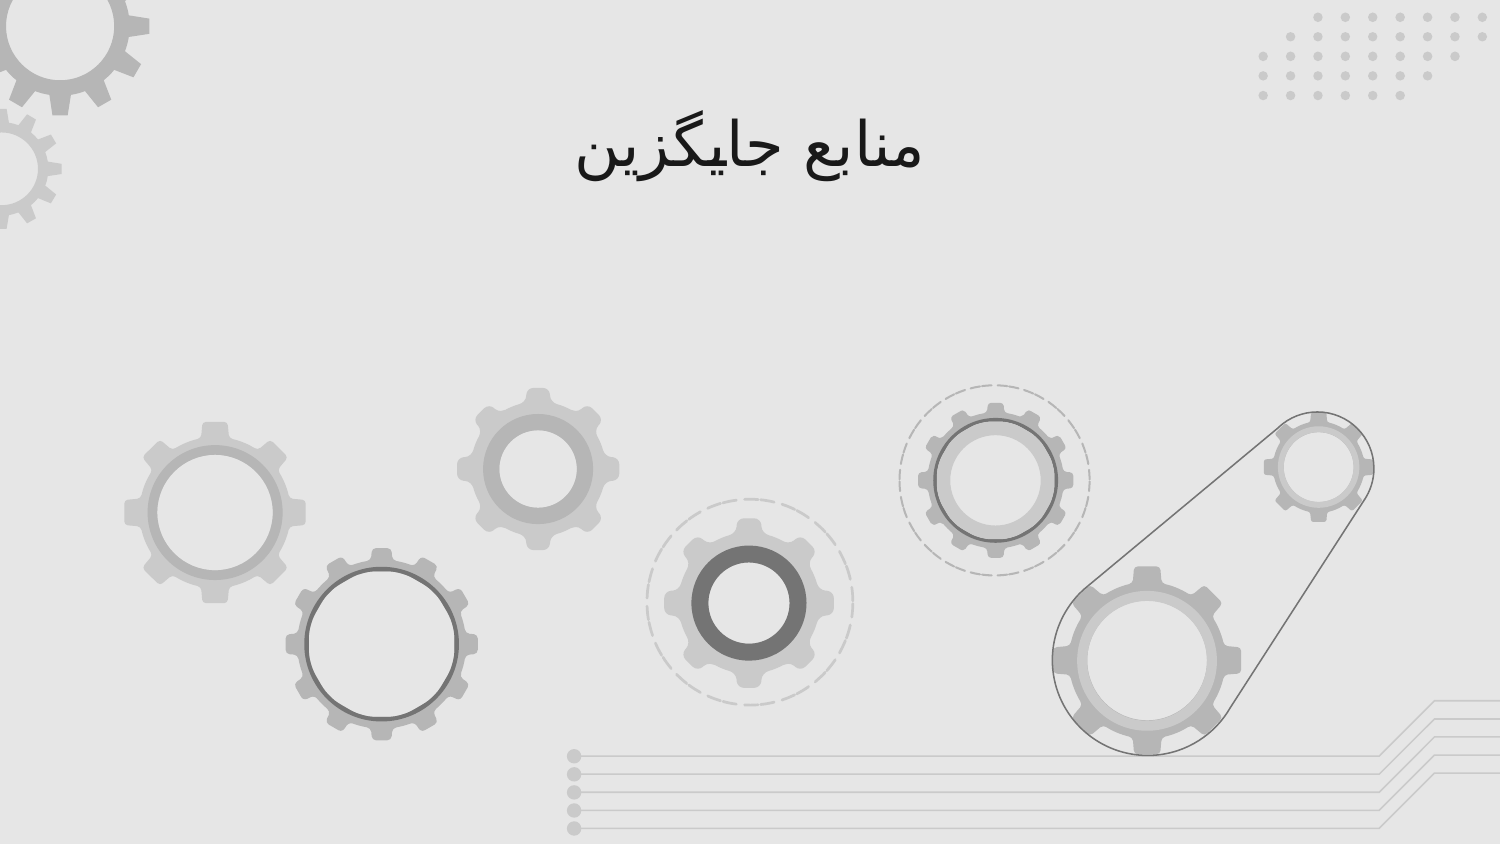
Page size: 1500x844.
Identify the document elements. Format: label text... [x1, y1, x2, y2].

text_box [285, 547, 479, 741]
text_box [898, 384, 1091, 577]
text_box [1052, 411, 1375, 756]
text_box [124, 421, 306, 604]
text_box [456, 387, 620, 551]
title منابع جایگزین [118, 88, 1382, 183]
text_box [645, 497, 855, 707]
